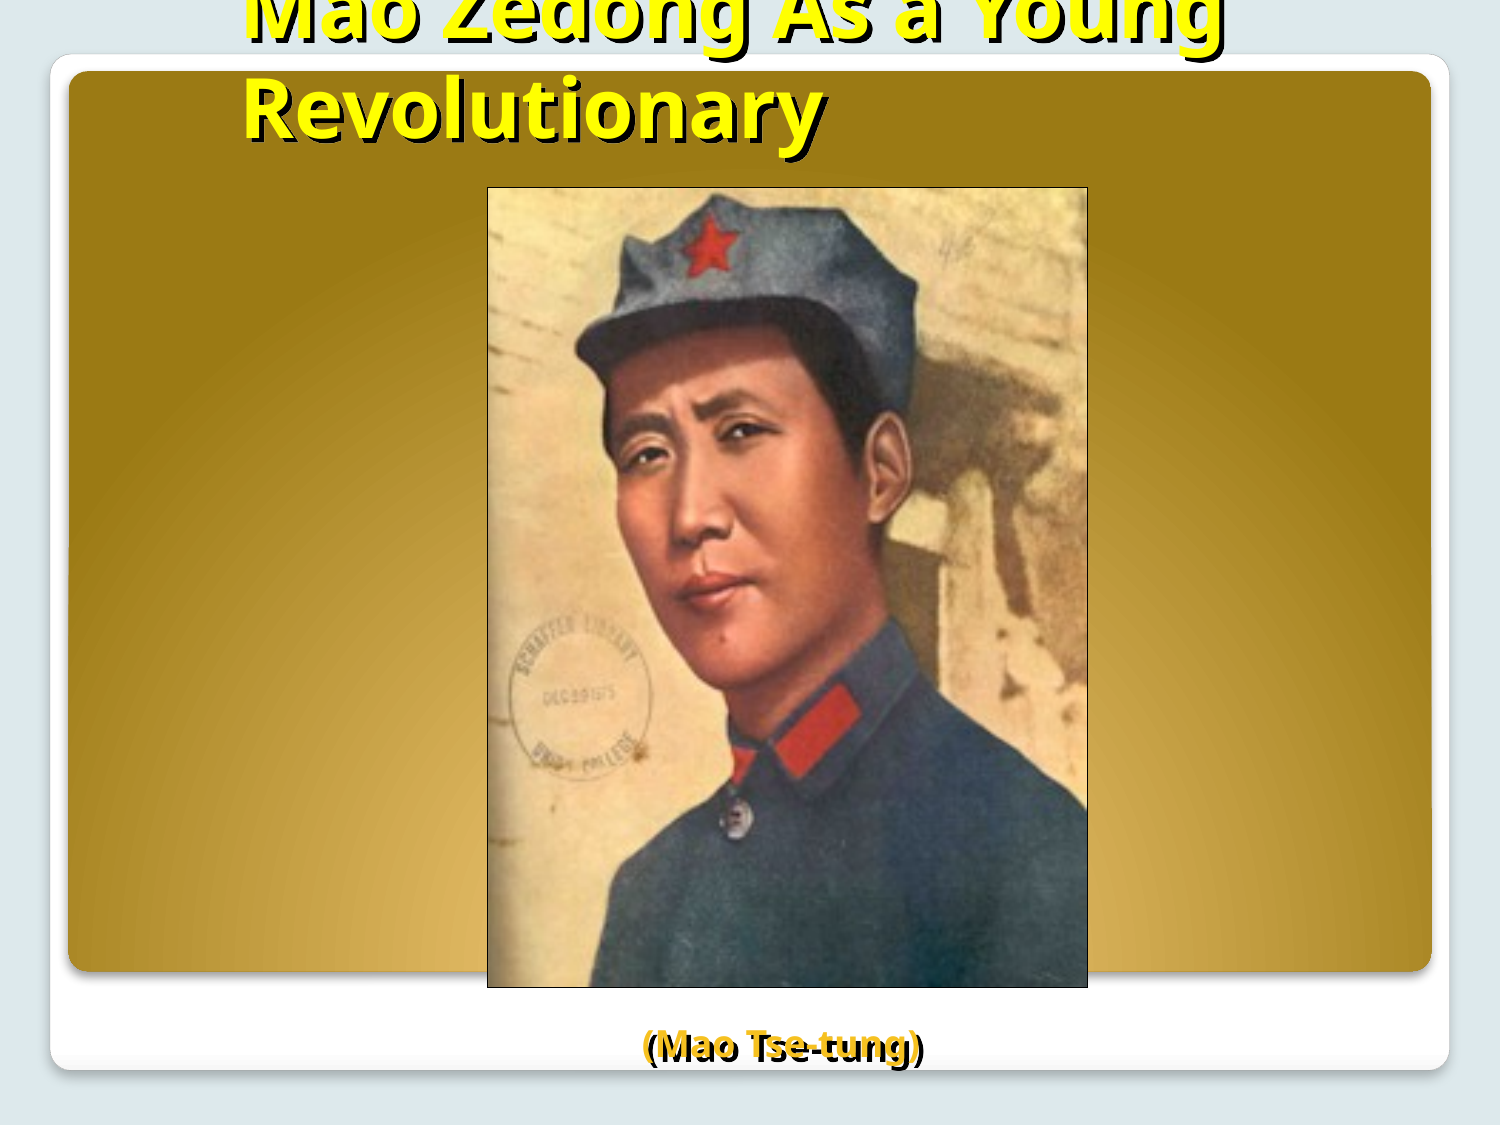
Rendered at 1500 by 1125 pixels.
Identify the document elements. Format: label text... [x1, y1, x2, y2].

text_box (Mao Tse-tung) [374, 1012, 1188, 1073]
title Mao Zedong As a Young Revolutionary [225, 12, 1388, 163]
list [487, 187, 1088, 988]
